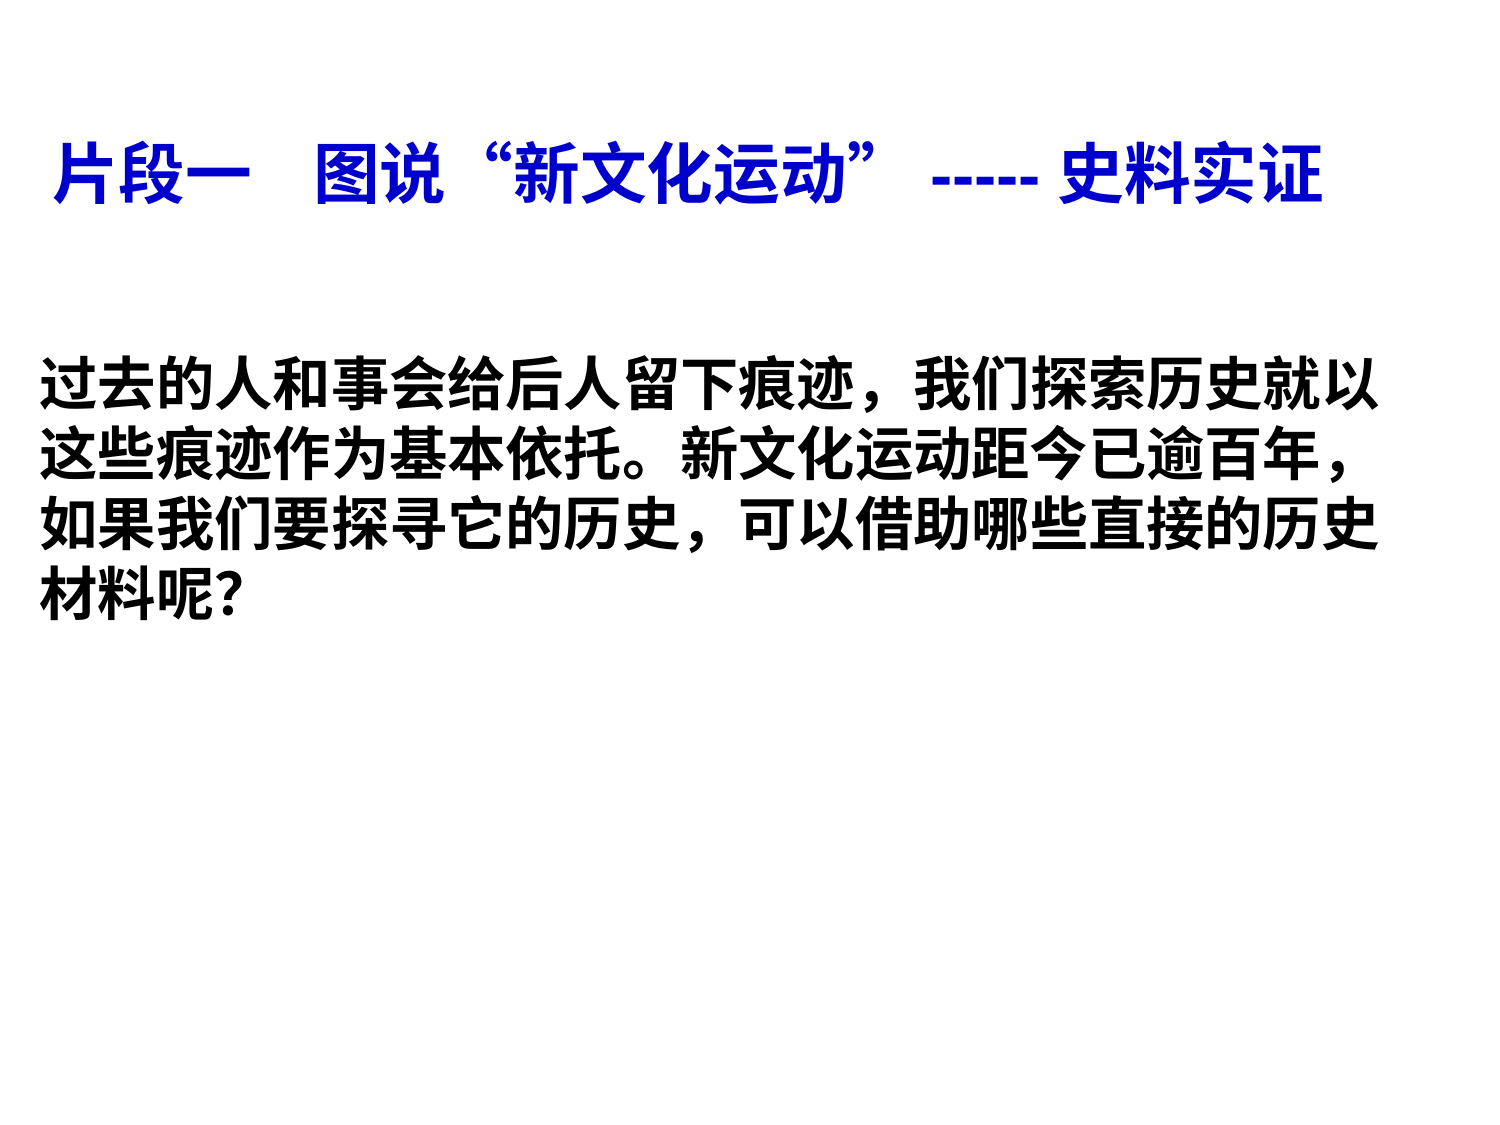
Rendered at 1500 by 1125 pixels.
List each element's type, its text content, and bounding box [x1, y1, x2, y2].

text_box 片段一 图说“新文化运动”-----史料实证 [37, 124, 1350, 220]
text_box 过去的人和事会给后人留下痕迹，我们探索历史就以这些痕迹作为基本依托。新文化运动距今已逾百年，如果我们要探寻它的历史，可以借助哪些直接的历史材料呢？ [24, 339, 1425, 635]
